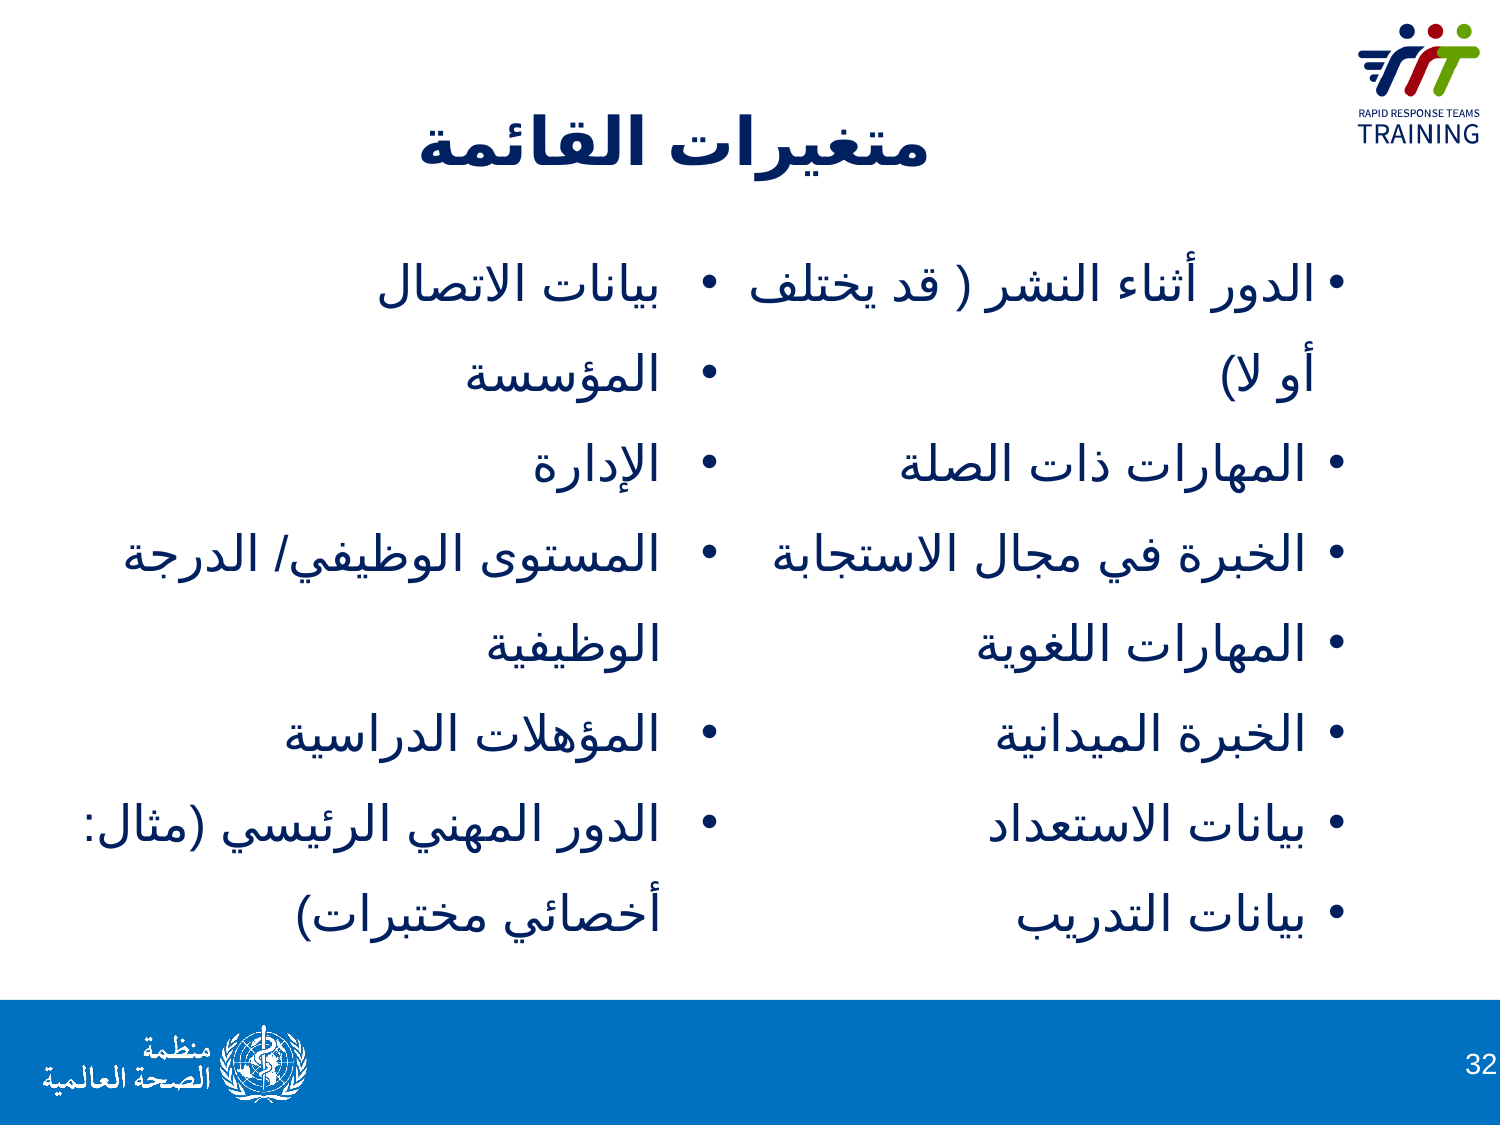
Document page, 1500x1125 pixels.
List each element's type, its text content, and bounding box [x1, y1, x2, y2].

picture [1357, 23, 1480, 144]
text_box متغيرات القائمة [0, 45, 1350, 233]
picture [43, 1025, 307, 1103]
text_box بيانات الاتصال المؤسسة الإدارة المستوى الوظيفي/ الدرجة الوظيفية المؤهلات الدراسية الدور المهني الرئيسي (مثال: أخصائي مختبرات) [66, 233, 733, 1009]
text_box الدور أثناء النشر ( قد يختلف أو لا) المهارات ذات الصلة الخبرة في مجال الاستجابة المهارات اللغوية الخبرة الميدانية بيانات الاستعداد بيانات التدريب [733, 213, 1361, 949]
